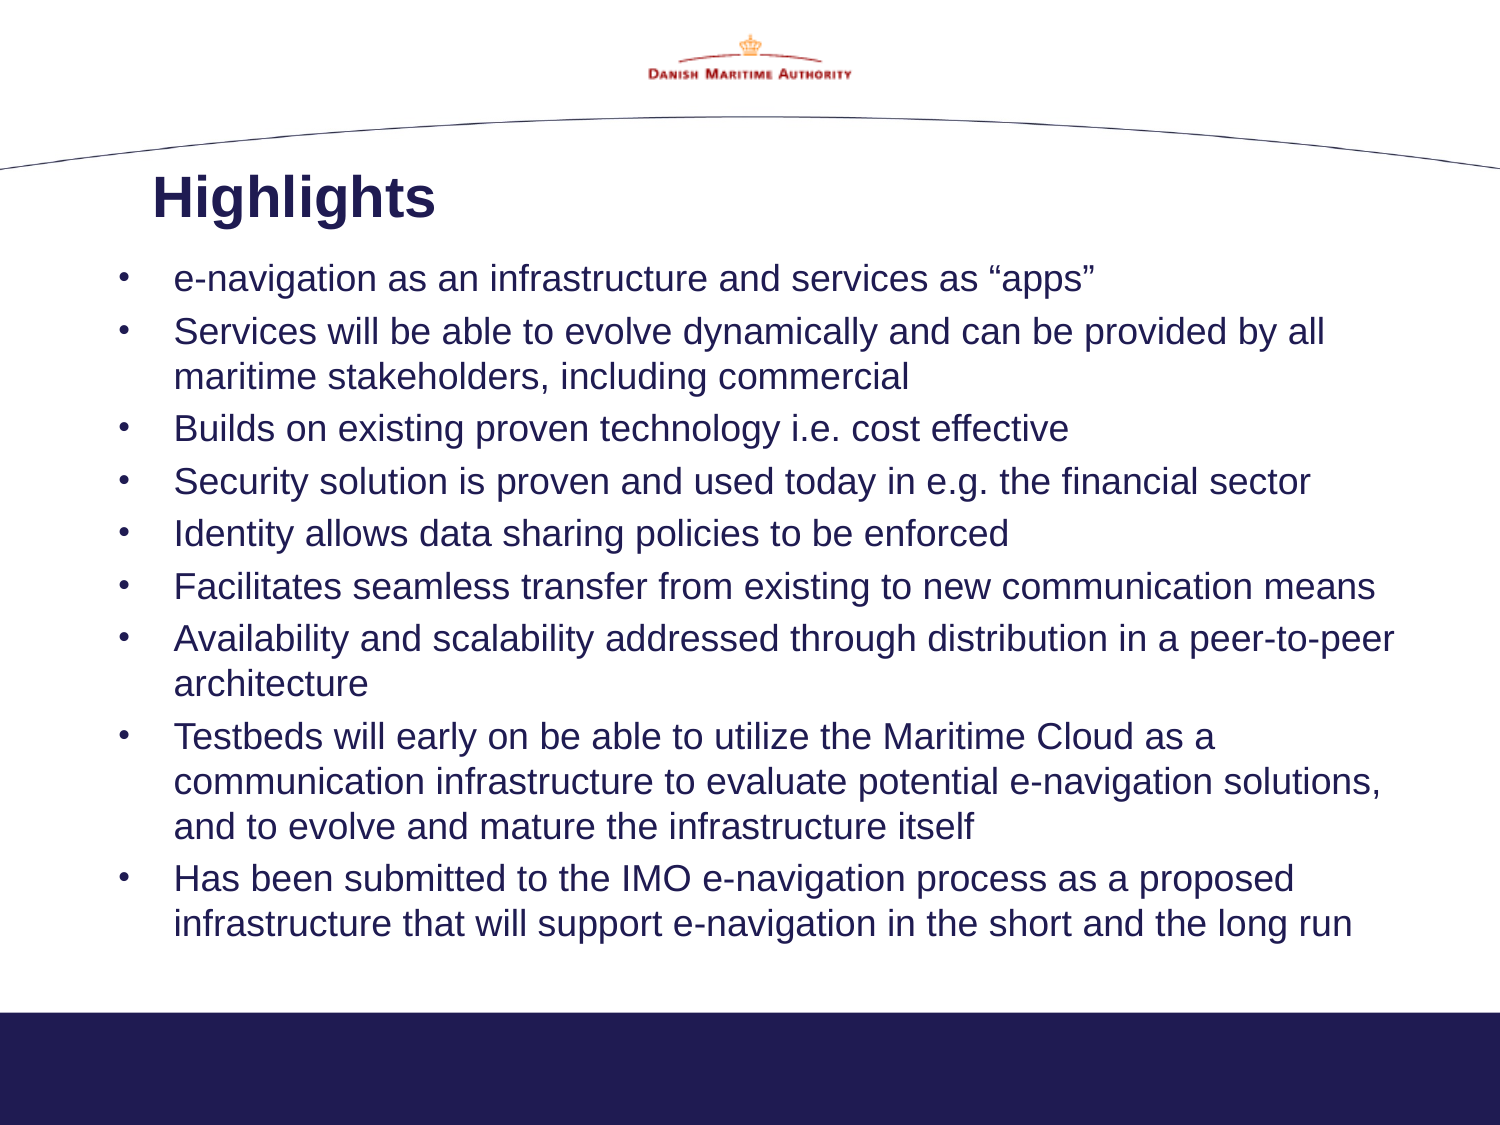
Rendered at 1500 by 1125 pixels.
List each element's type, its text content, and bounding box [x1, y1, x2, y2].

picture [0, 29, 1500, 184]
title Highlights [137, 163, 1385, 227]
list e-navigation as an infrastructure and services as “apps” Services will be able to evolve dynamically and can be provided by all maritime stakeholders, including commercial Builds on existing proven technology i.e. cost effective Security solution is proven and used today in e.g. the financial sector Identity allows data sharing policies to be enforced Facilitates seamless transfer from existing to new communication means Availability and scalability addressed through distribution in a peer-to-peer architecture Testbeds will early on be able to utilize the Maritime Cloud as a communication infrastructure to evaluate potential e-navigation solutions, and to evolve and mature the infrastructure itself Has been submitted to the IMO e-navigation process as a proposed infrastructure that will support e-navigation in the short and the long run [102, 246, 1418, 1029]
